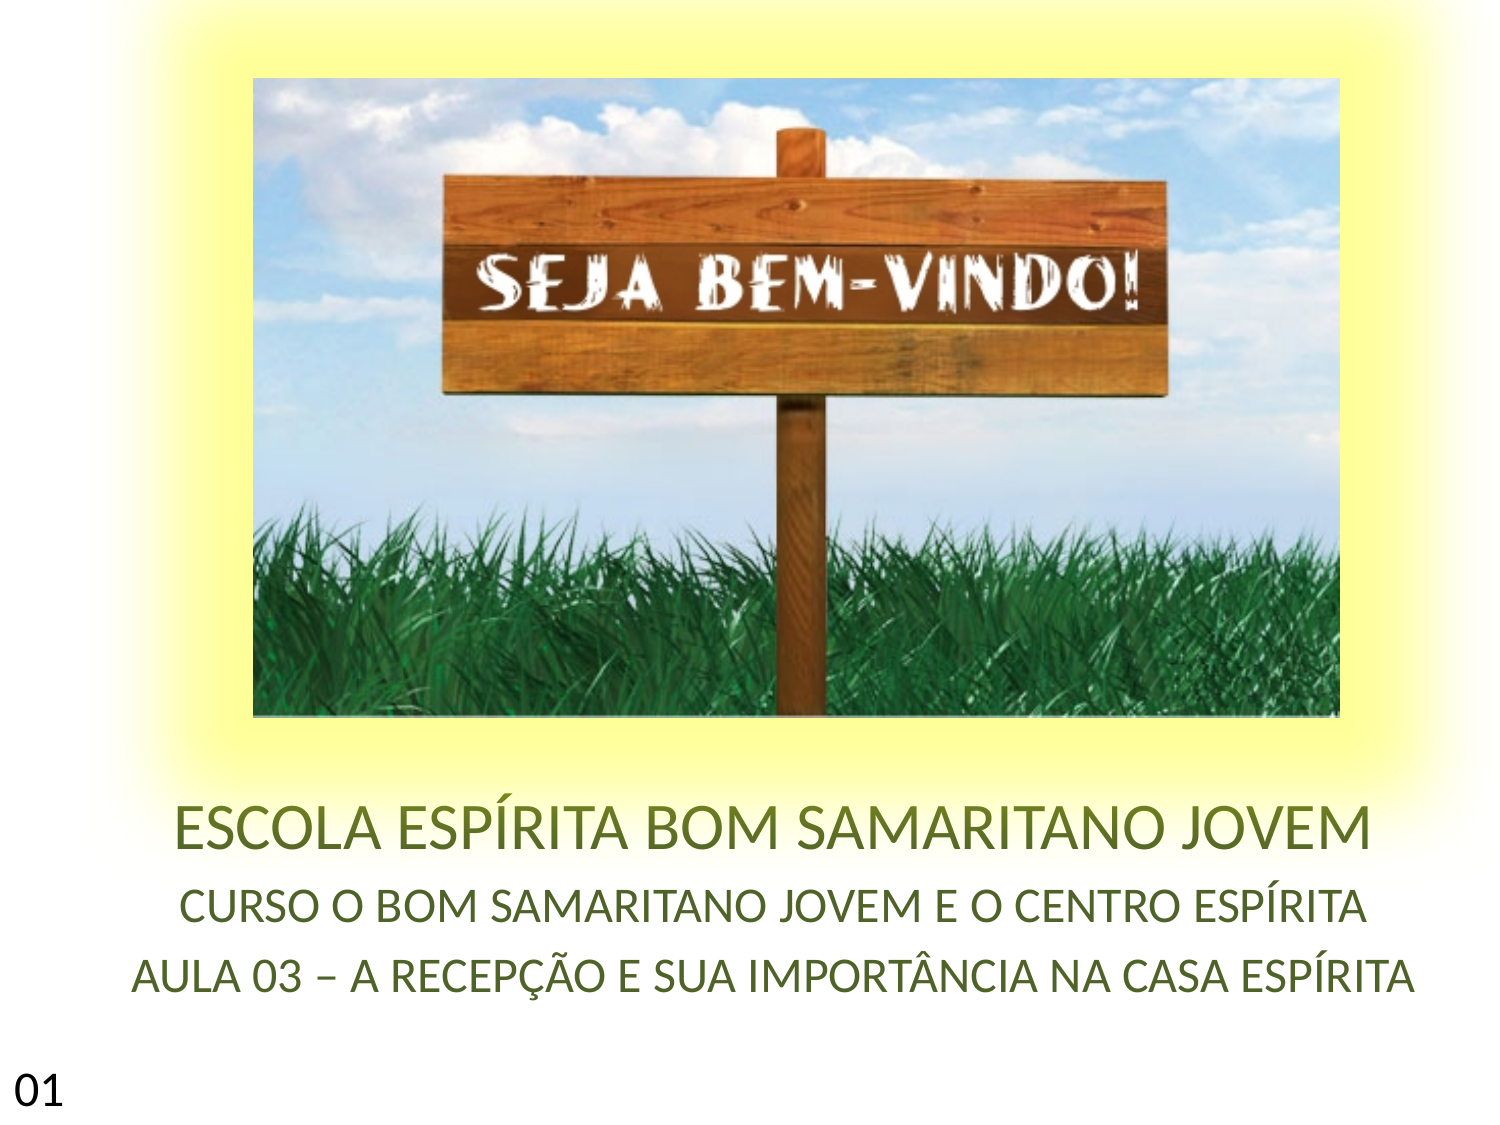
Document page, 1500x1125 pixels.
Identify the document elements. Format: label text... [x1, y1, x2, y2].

picture [253, 77, 1340, 719]
subtitle ESCOLA ESPÍRITA BOM SAMARITANO JOVEM CURSO O BOM SAMARITANO JOVEM E O CENTRO ESPÍRITA AULA 03 – A RECEPÇÃO E SUA IMPORTÂNCIA NA CASA ESPÍRITA [112, 775, 1436, 1063]
text_box 01 [0, 1049, 101, 1124]
text_box 01 [131, 775, 1436, 846]
